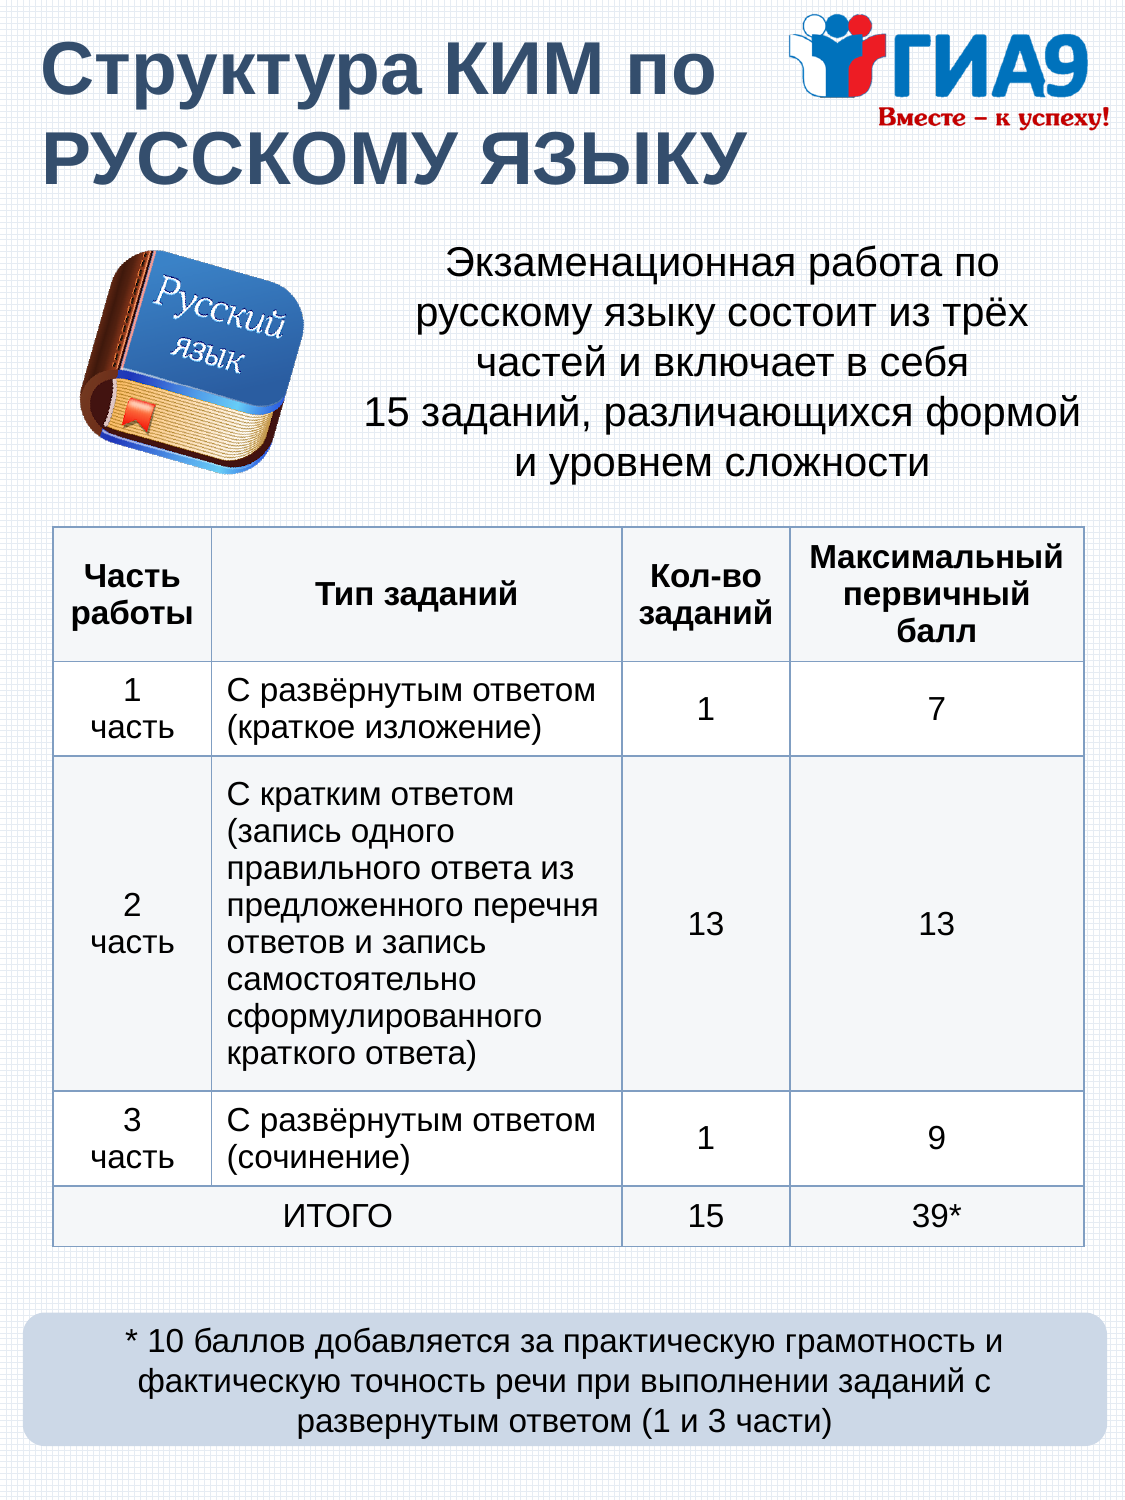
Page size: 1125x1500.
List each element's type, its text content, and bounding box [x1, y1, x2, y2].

table_cell С развёрнутым ответом (краткое изложение) [212, 662, 621, 755]
table_header Часть работы [54, 528, 211, 661]
text_box Экзаменационная работа по русскому языку состоит из трёх частей и включает в себя 15 заданий, различающихся формой и уровнем сложности [337, 227, 1108, 493]
table_cell 1 часть [54, 662, 211, 755]
text_box * 10 баллов добавляется за практическую грамотность и фактическую точность речи при выполнении заданий с развернутым ответом (1 и 3 части) [19, 1309, 1111, 1450]
table_header Максимальный первичный балл [791, 528, 1083, 661]
picture [69, 240, 314, 484]
table_cell 13 [623, 757, 789, 1090]
table_cell 7 [791, 662, 1083, 755]
table_cell С развёрнутым ответом (сочинение) [212, 1092, 621, 1185]
table_cell С кратким ответом (запись одного правильного ответа из предложенного перечня ответов и запись самостоятельно сформулированного краткого ответа) [212, 757, 621, 1090]
table_cell 3 часть [54, 1092, 211, 1185]
table_cell 9 [791, 1092, 1083, 1185]
table_cell 13 [791, 757, 1083, 1090]
table_cell 2 часть [54, 757, 211, 1090]
text_box Структура КИМ по РУССКОМУ ЯЗЫКУ [26, 11, 764, 207]
table_header Кол-во заданий [623, 528, 789, 661]
table_cell 15 [623, 1187, 789, 1246]
table_cell 1 [623, 1092, 789, 1185]
table_cell ИТОГО [54, 1187, 621, 1246]
table_cell 39* [791, 1187, 1083, 1246]
picture [788, 13, 1125, 146]
table_header Тип заданий [212, 528, 621, 661]
table_cell 1 [623, 662, 789, 755]
